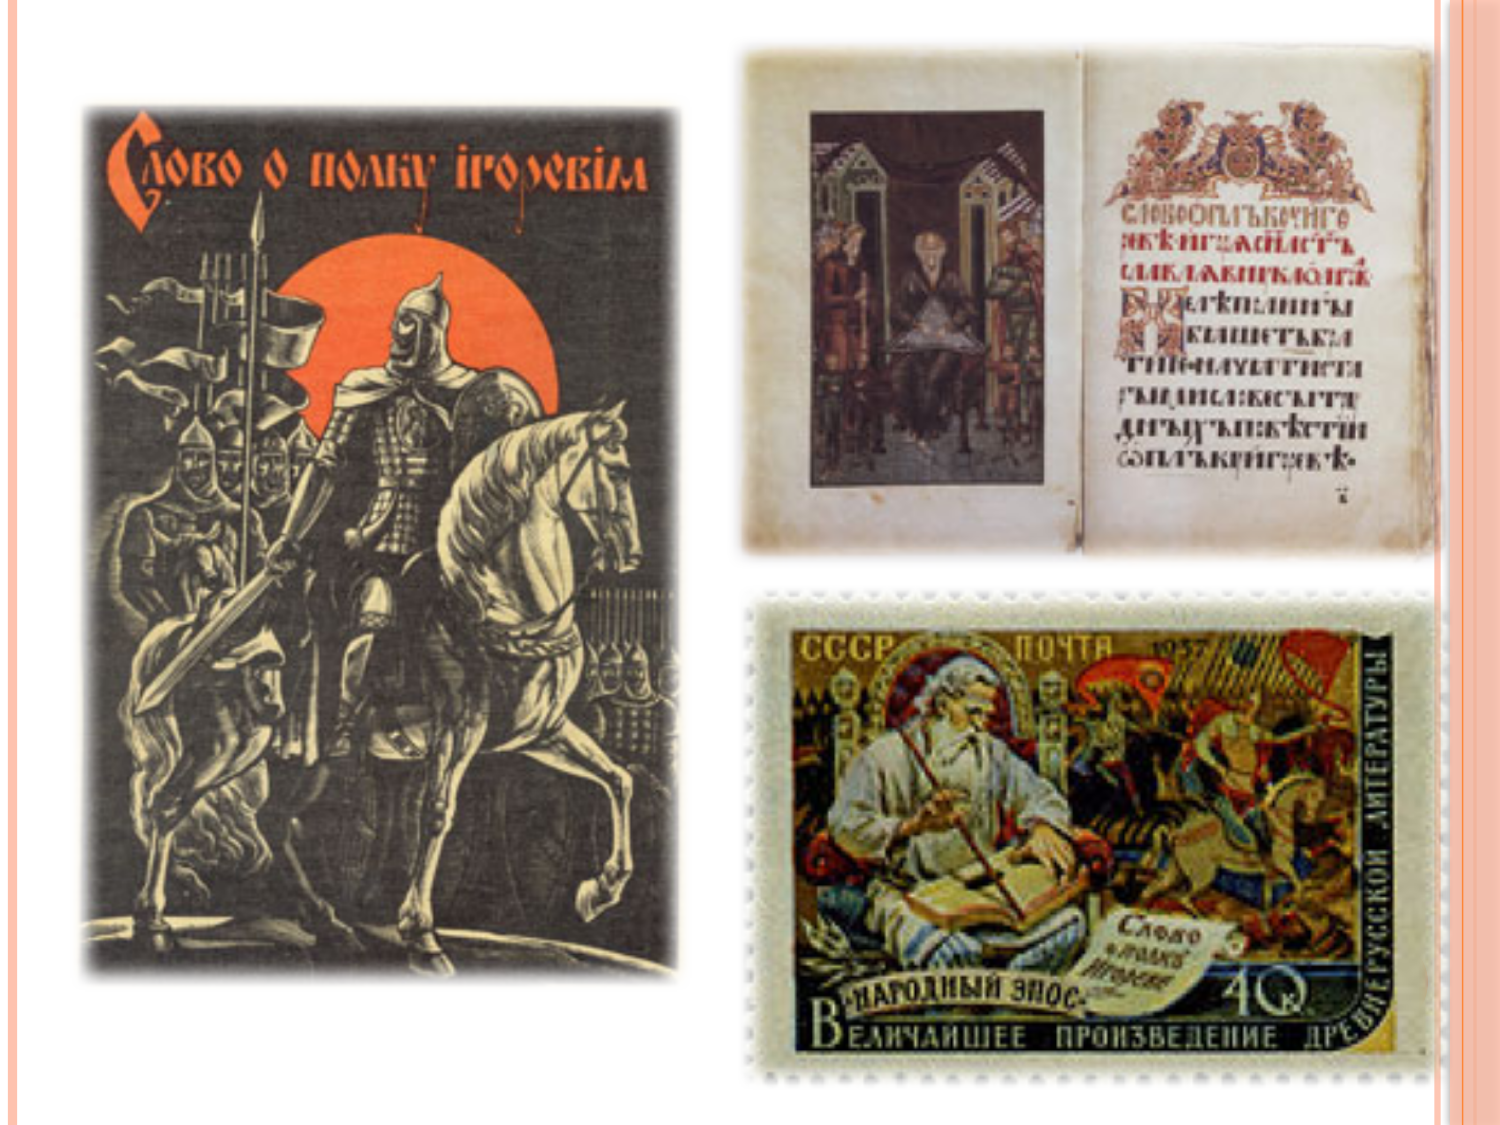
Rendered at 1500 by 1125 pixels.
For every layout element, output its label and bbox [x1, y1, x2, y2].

picture [737, 585, 1454, 1091]
picture [69, 93, 692, 993]
picture [726, 34, 1454, 571]
